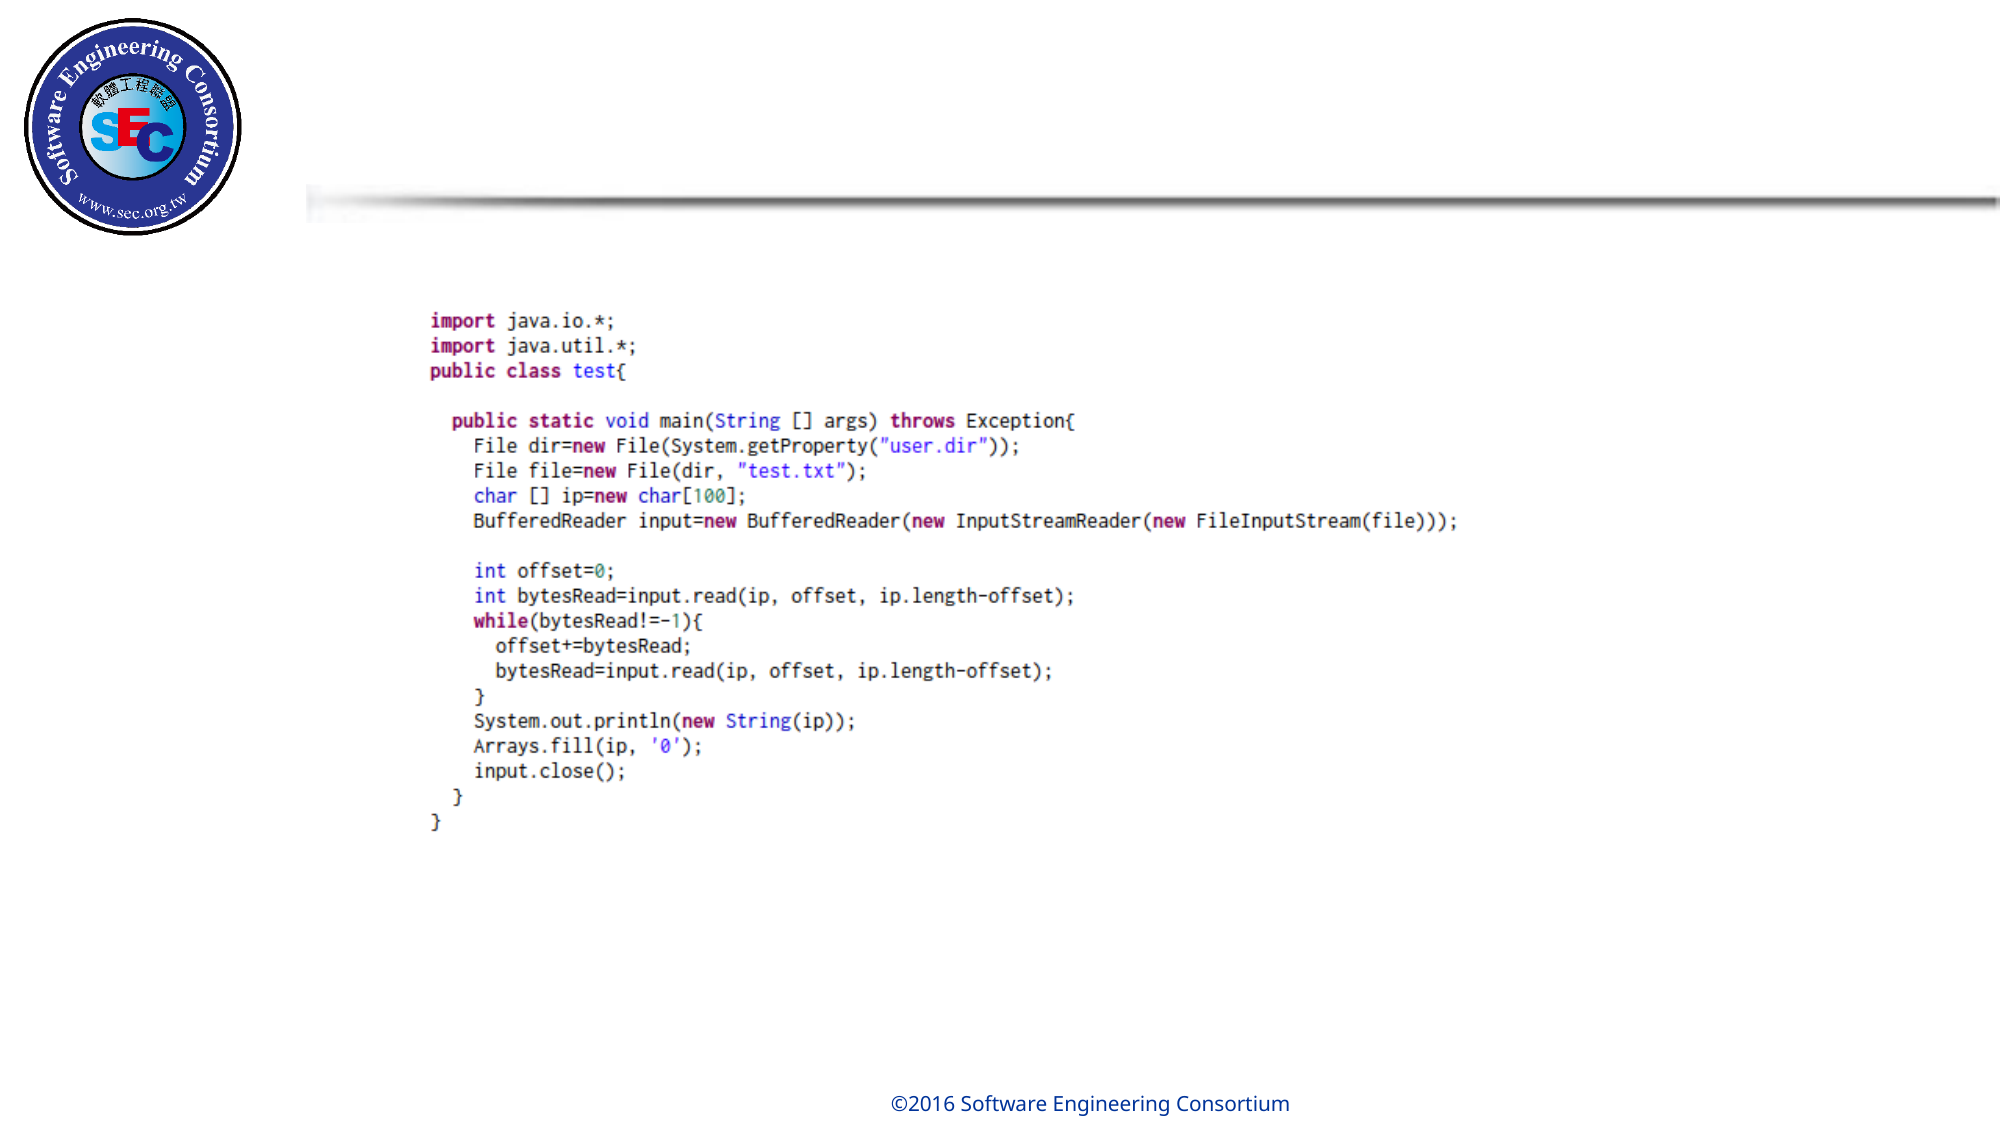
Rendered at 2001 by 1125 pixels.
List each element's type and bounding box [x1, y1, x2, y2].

picture [0, 0, 265, 259]
picture [306, 184, 2000, 223]
picture [424, 305, 1522, 851]
